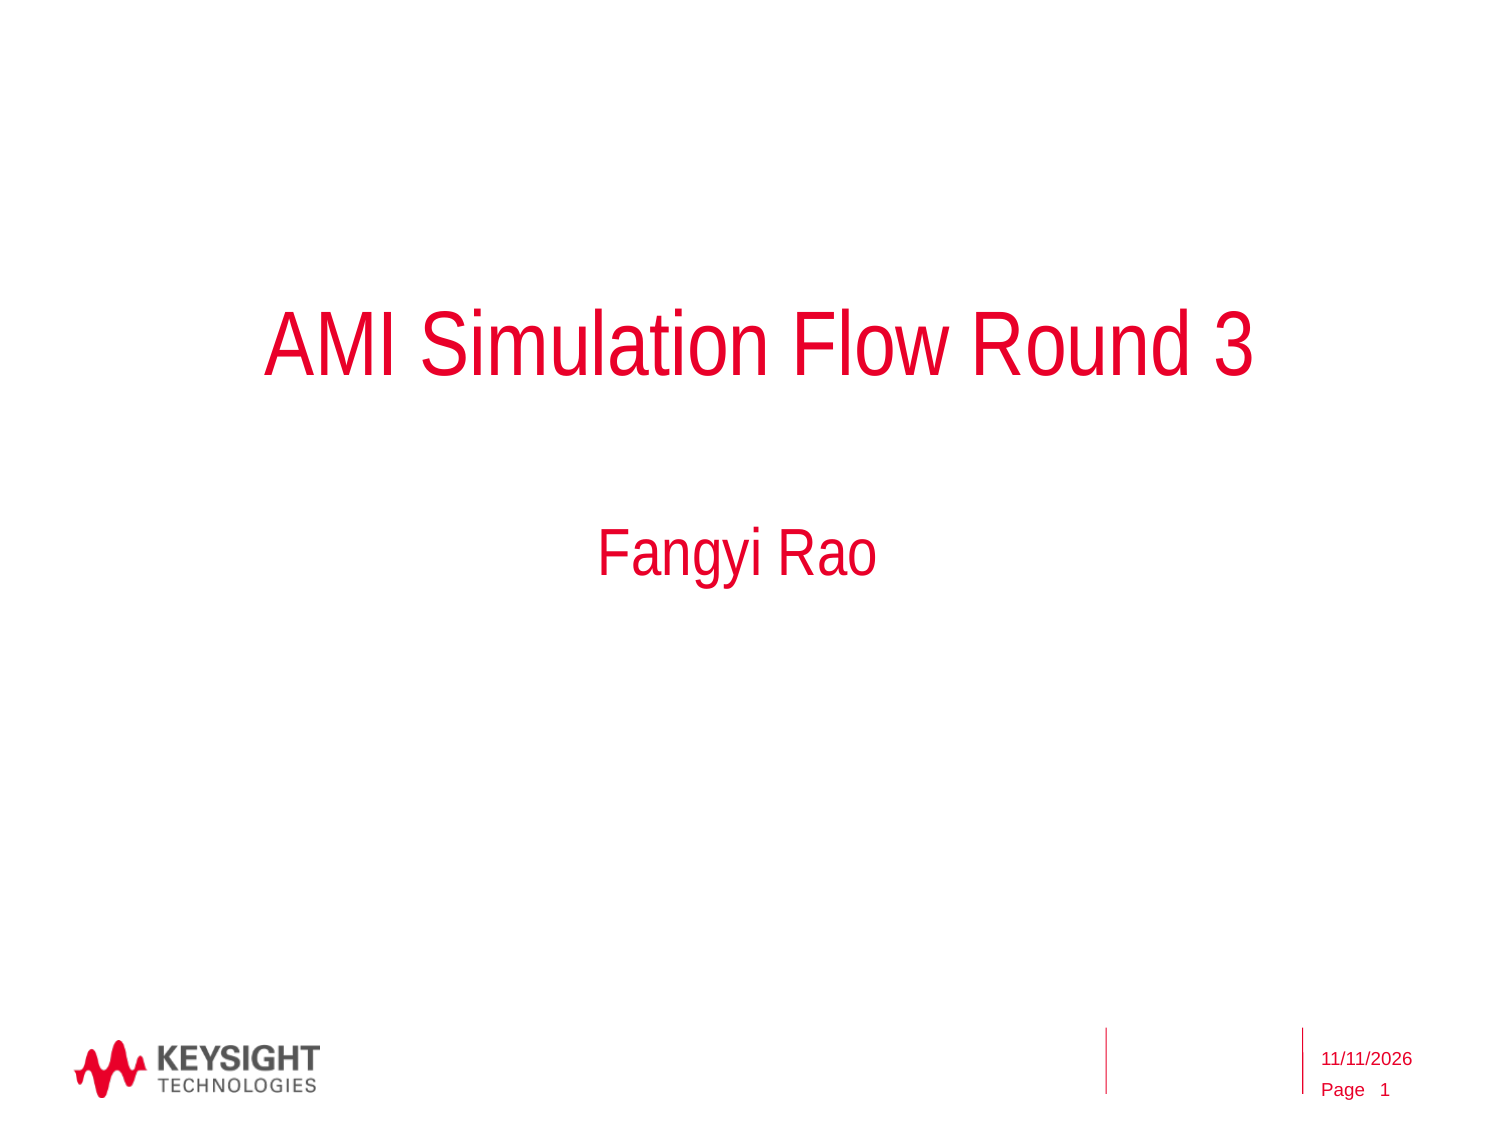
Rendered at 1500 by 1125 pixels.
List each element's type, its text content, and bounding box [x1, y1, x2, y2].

picture [73, 1040, 320, 1098]
text_box Fangyi Rao [597, 505, 958, 591]
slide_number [1321, 1009, 1500, 1069]
title AMI Simulation Flow Round 3 [265, 311, 1338, 396]
slide_number 1 [1379, 1069, 1425, 1100]
